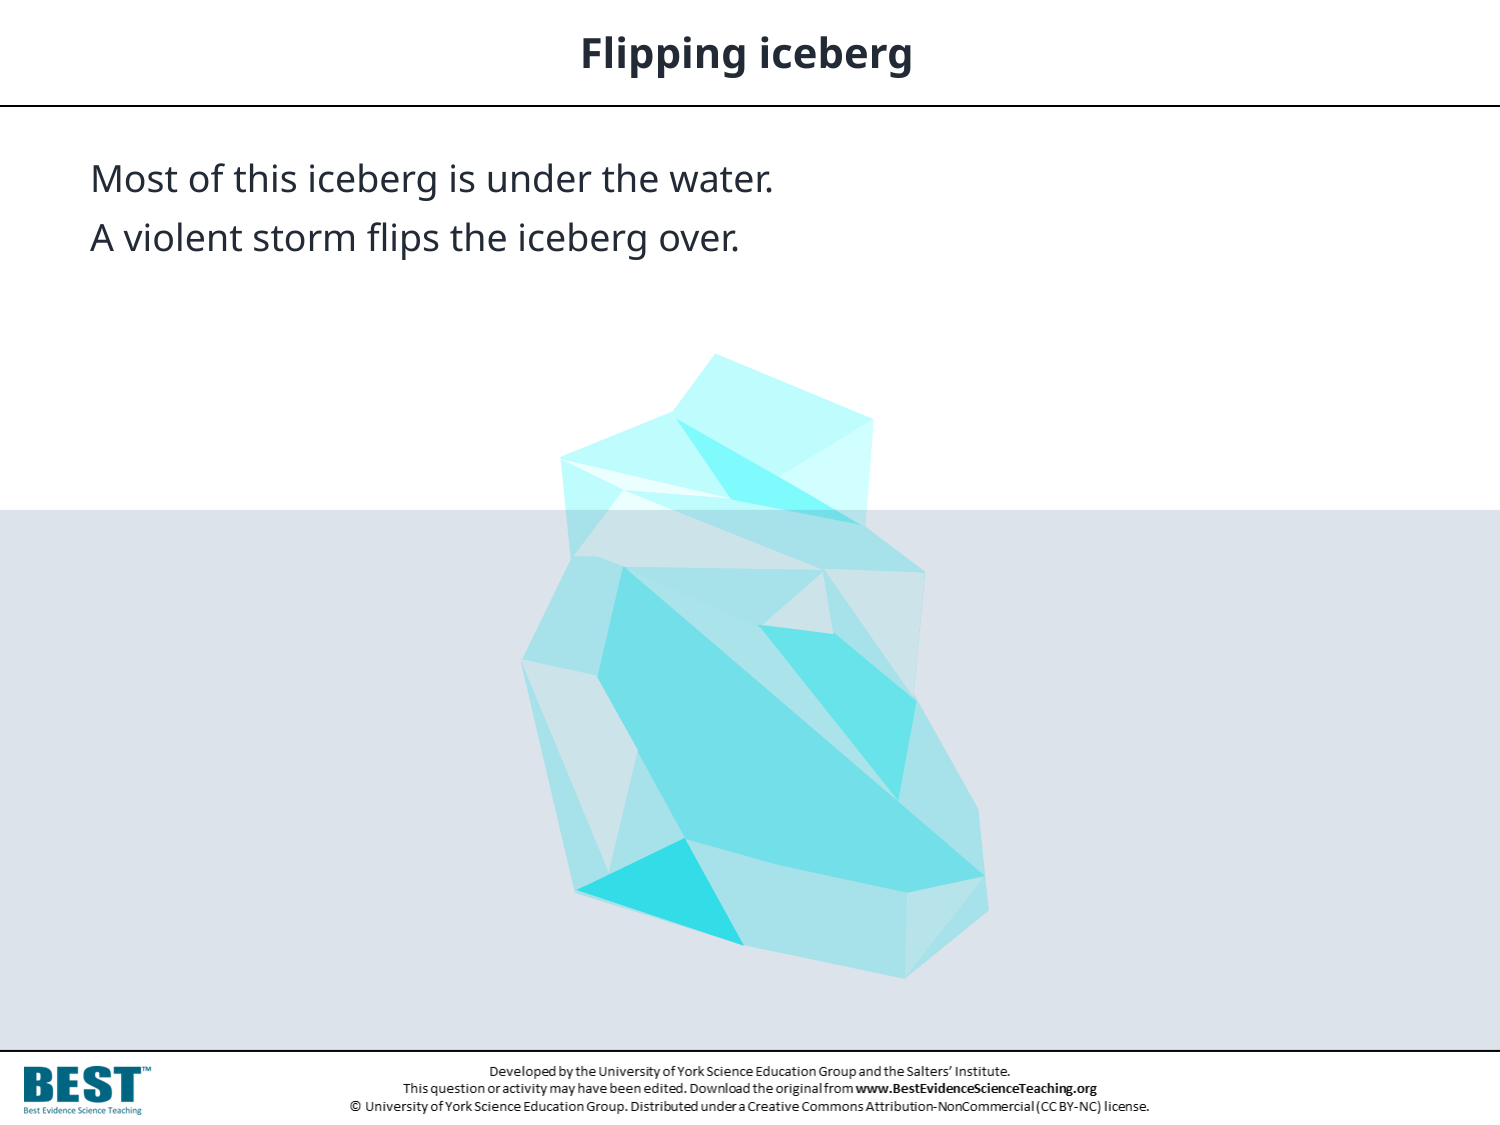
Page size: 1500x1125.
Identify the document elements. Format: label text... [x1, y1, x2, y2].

picture [0, 1051, 1500, 1125]
text_box Flipping iceberg [23, 4, 1471, 99]
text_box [0, 353, 1500, 1051]
picture [0, 105, 1500, 353]
